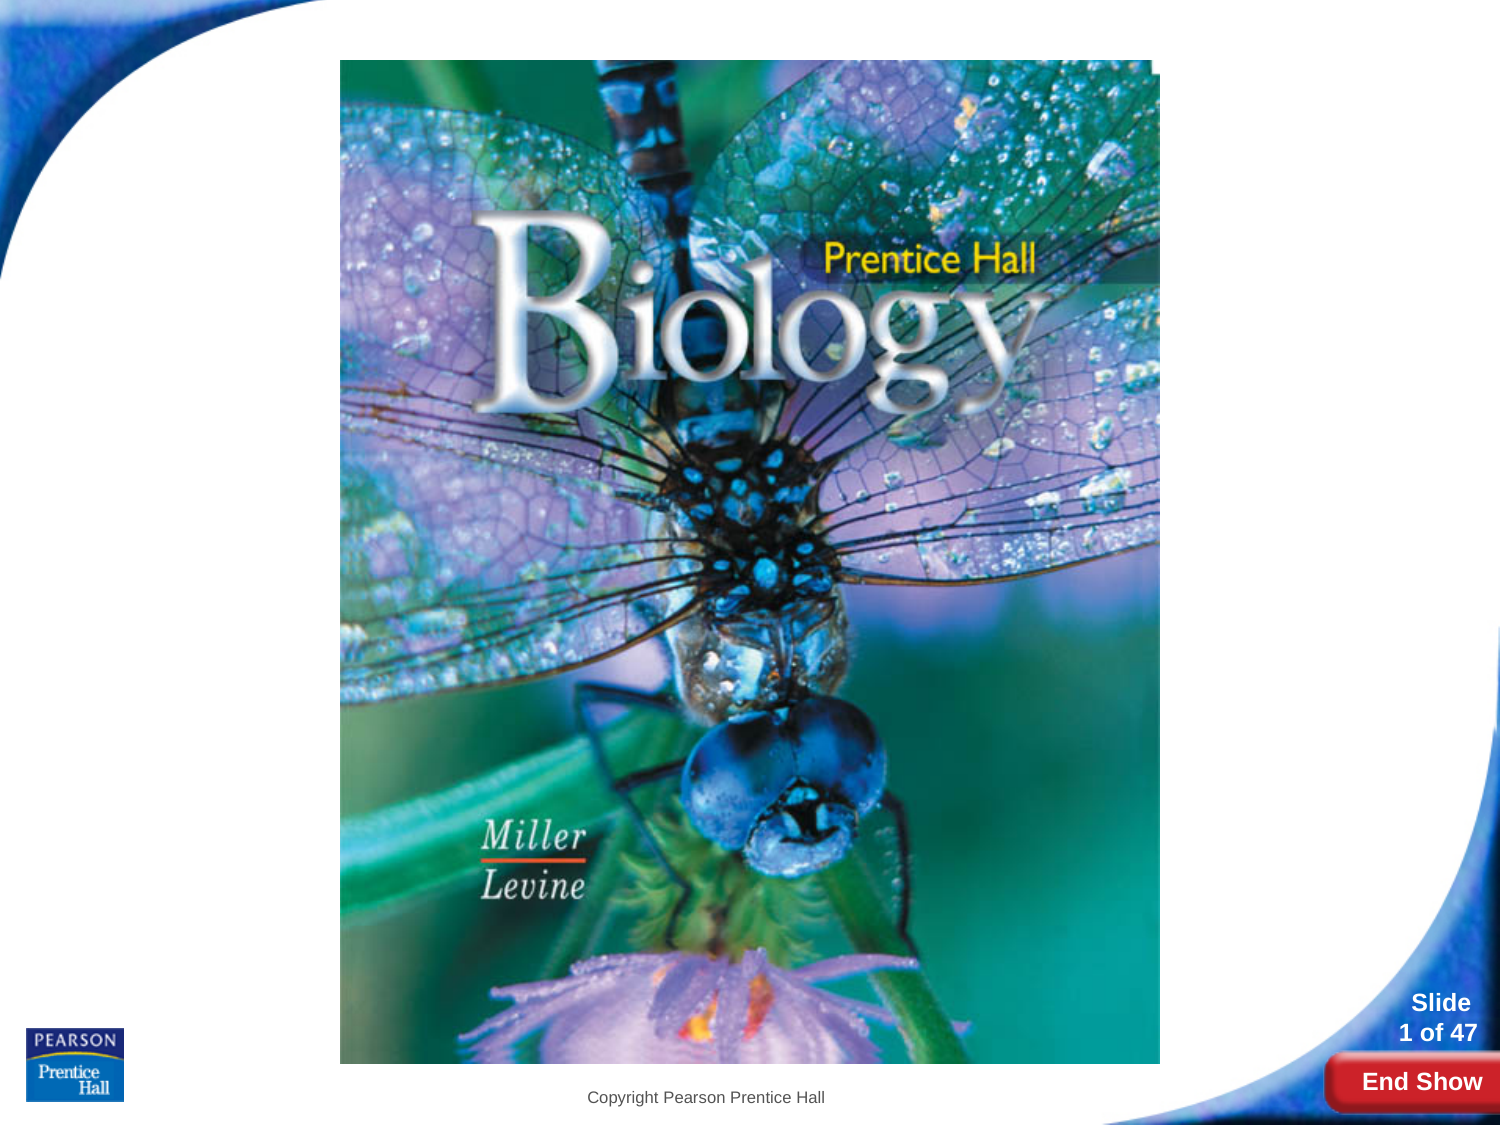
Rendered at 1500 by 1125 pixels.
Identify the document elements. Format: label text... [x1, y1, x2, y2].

title Biology [268, 0, 1344, 207]
footer Copyright Pearson Prentice Hall [468, 1078, 945, 1105]
picture [0, 0, 1500, 1125]
